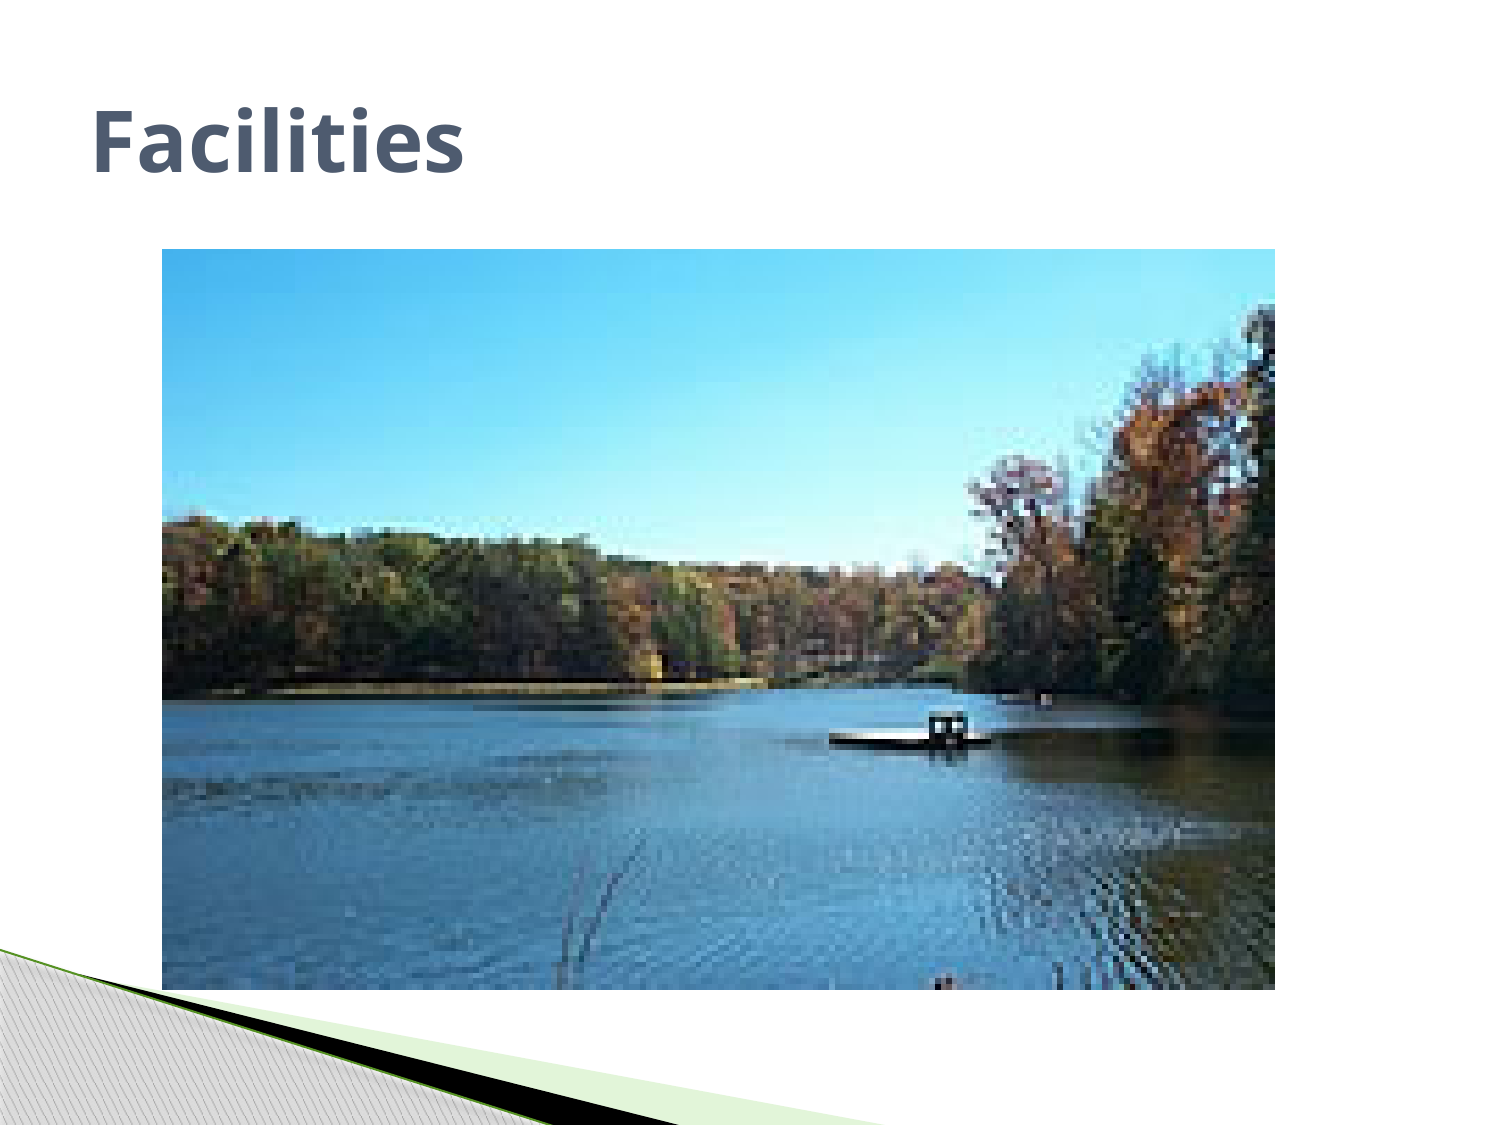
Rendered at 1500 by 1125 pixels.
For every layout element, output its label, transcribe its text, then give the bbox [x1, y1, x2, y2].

title Facilities [75, 45, 1425, 233]
picture [162, 249, 1276, 990]
